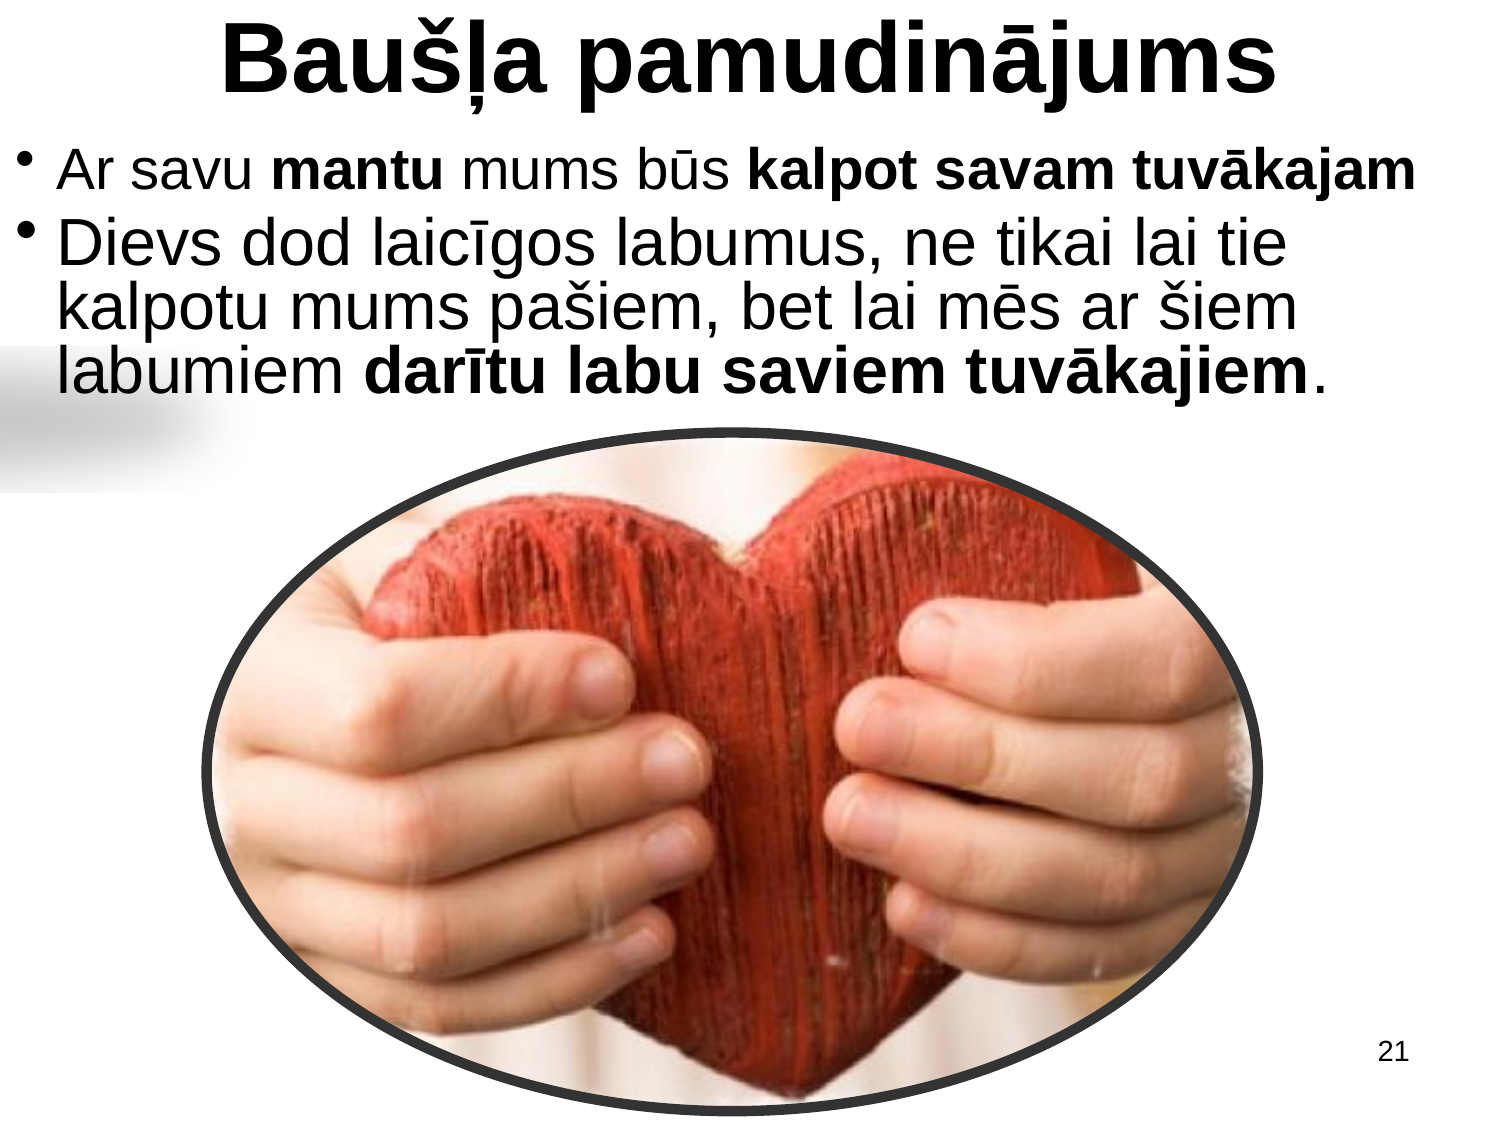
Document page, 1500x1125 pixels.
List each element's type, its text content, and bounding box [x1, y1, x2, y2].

title Baušļa pamudinājums [0, 18, 1500, 86]
picture [206, 432, 1259, 1112]
list Ar savu mantu mums būs kalpot savam tuvākajam Dievs dod laicīgos labumus, ne tikai lai tie kalpotu mums pašiem, bet lai mēs ar šiem labumiem darītu labu saviem tuvākajiem. [0, 136, 1500, 335]
slide_number 21 [1263, 1024, 1426, 1103]
